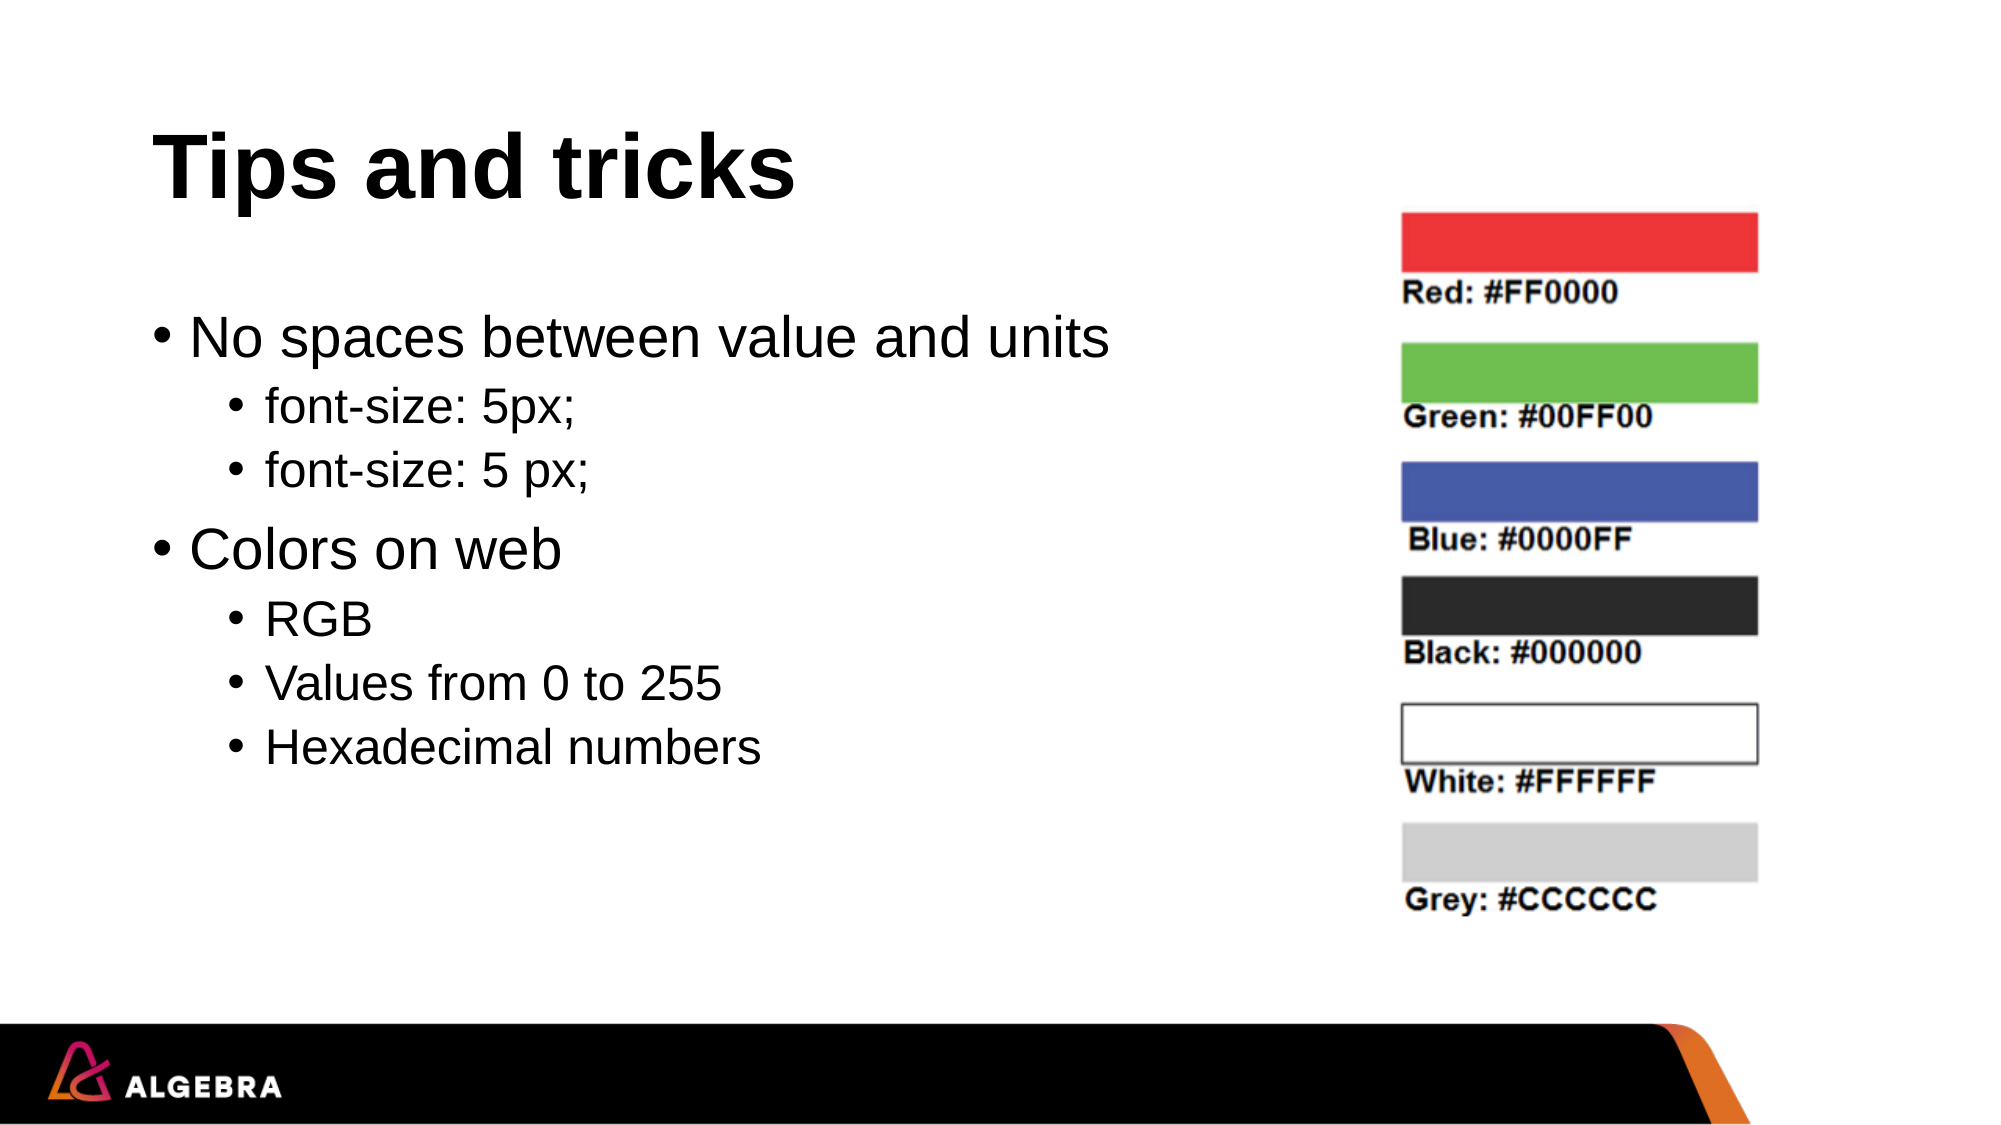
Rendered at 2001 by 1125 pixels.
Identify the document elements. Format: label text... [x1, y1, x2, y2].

picture [1373, 185, 1788, 940]
picture [0, 1023, 1958, 1125]
title Tips and tricks [137, 59, 1863, 278]
list No spaces between value and units font-size: 5px; font-size: 5 px; Colors on web RGB Values from 0 to 255 Hexadecimal numbers [137, 299, 1863, 1014]
